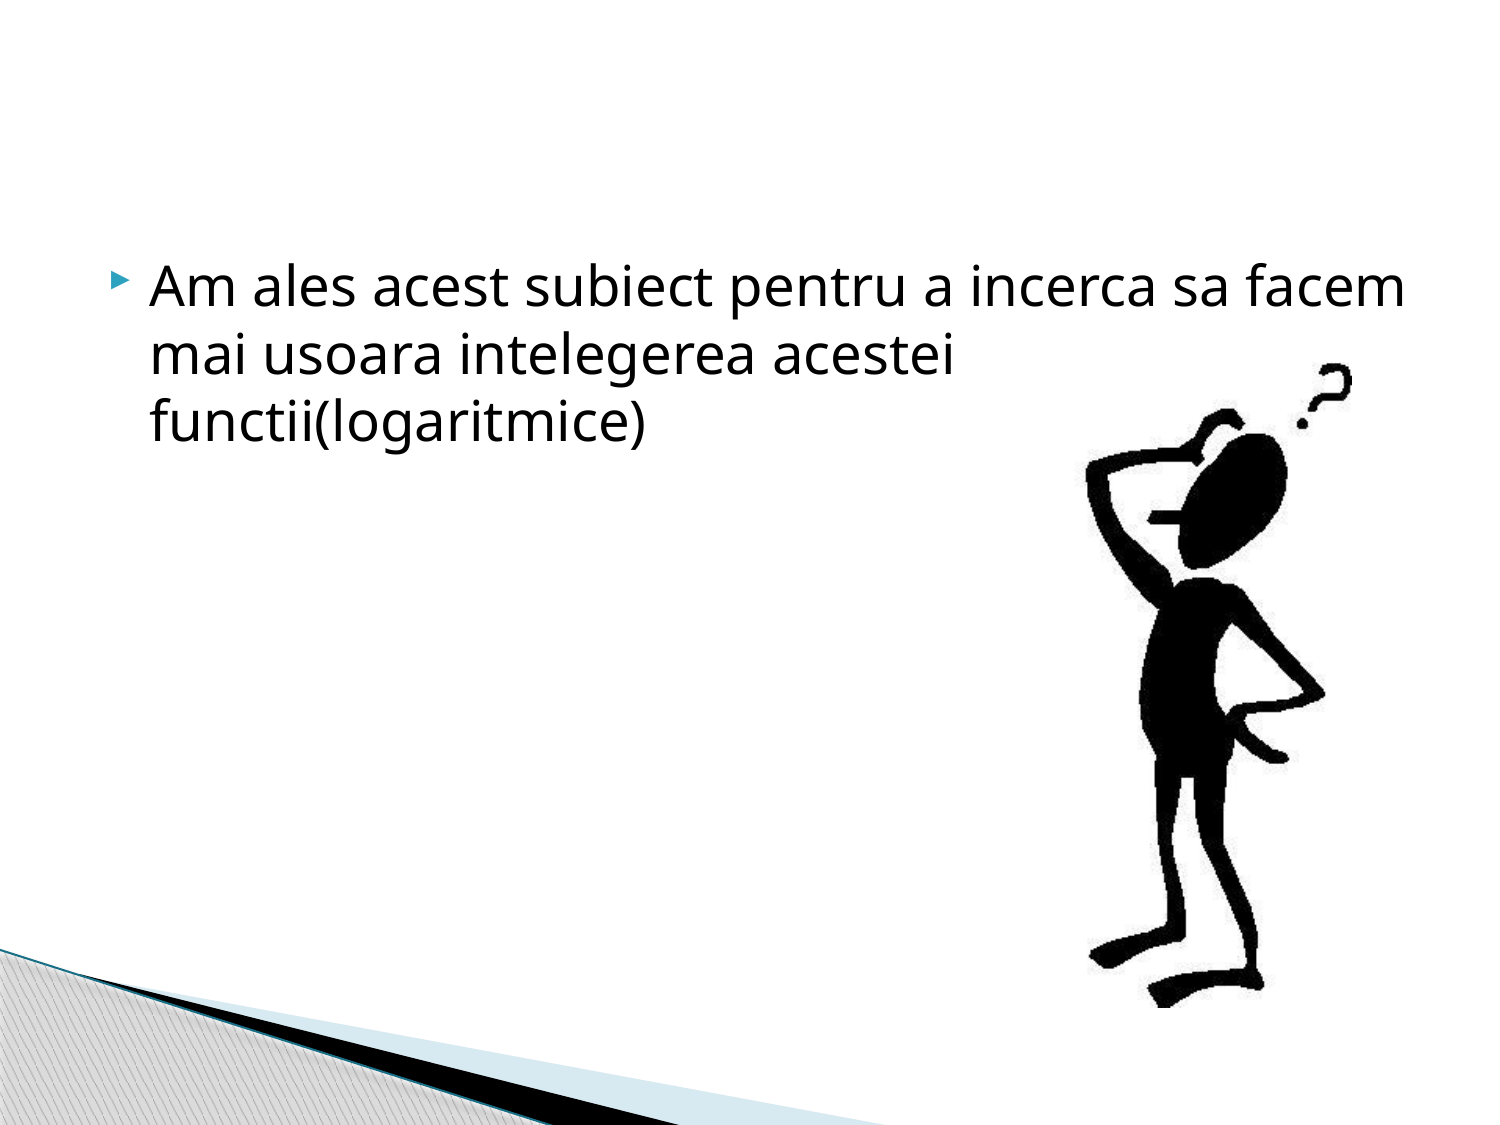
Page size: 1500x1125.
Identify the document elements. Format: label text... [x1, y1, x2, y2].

list Am ales acest subiect pentru a incerca sa facem mai usoara intelegerea acestei functii(logaritmice) [74, 242, 1426, 986]
picture [437, 362, 1352, 1008]
